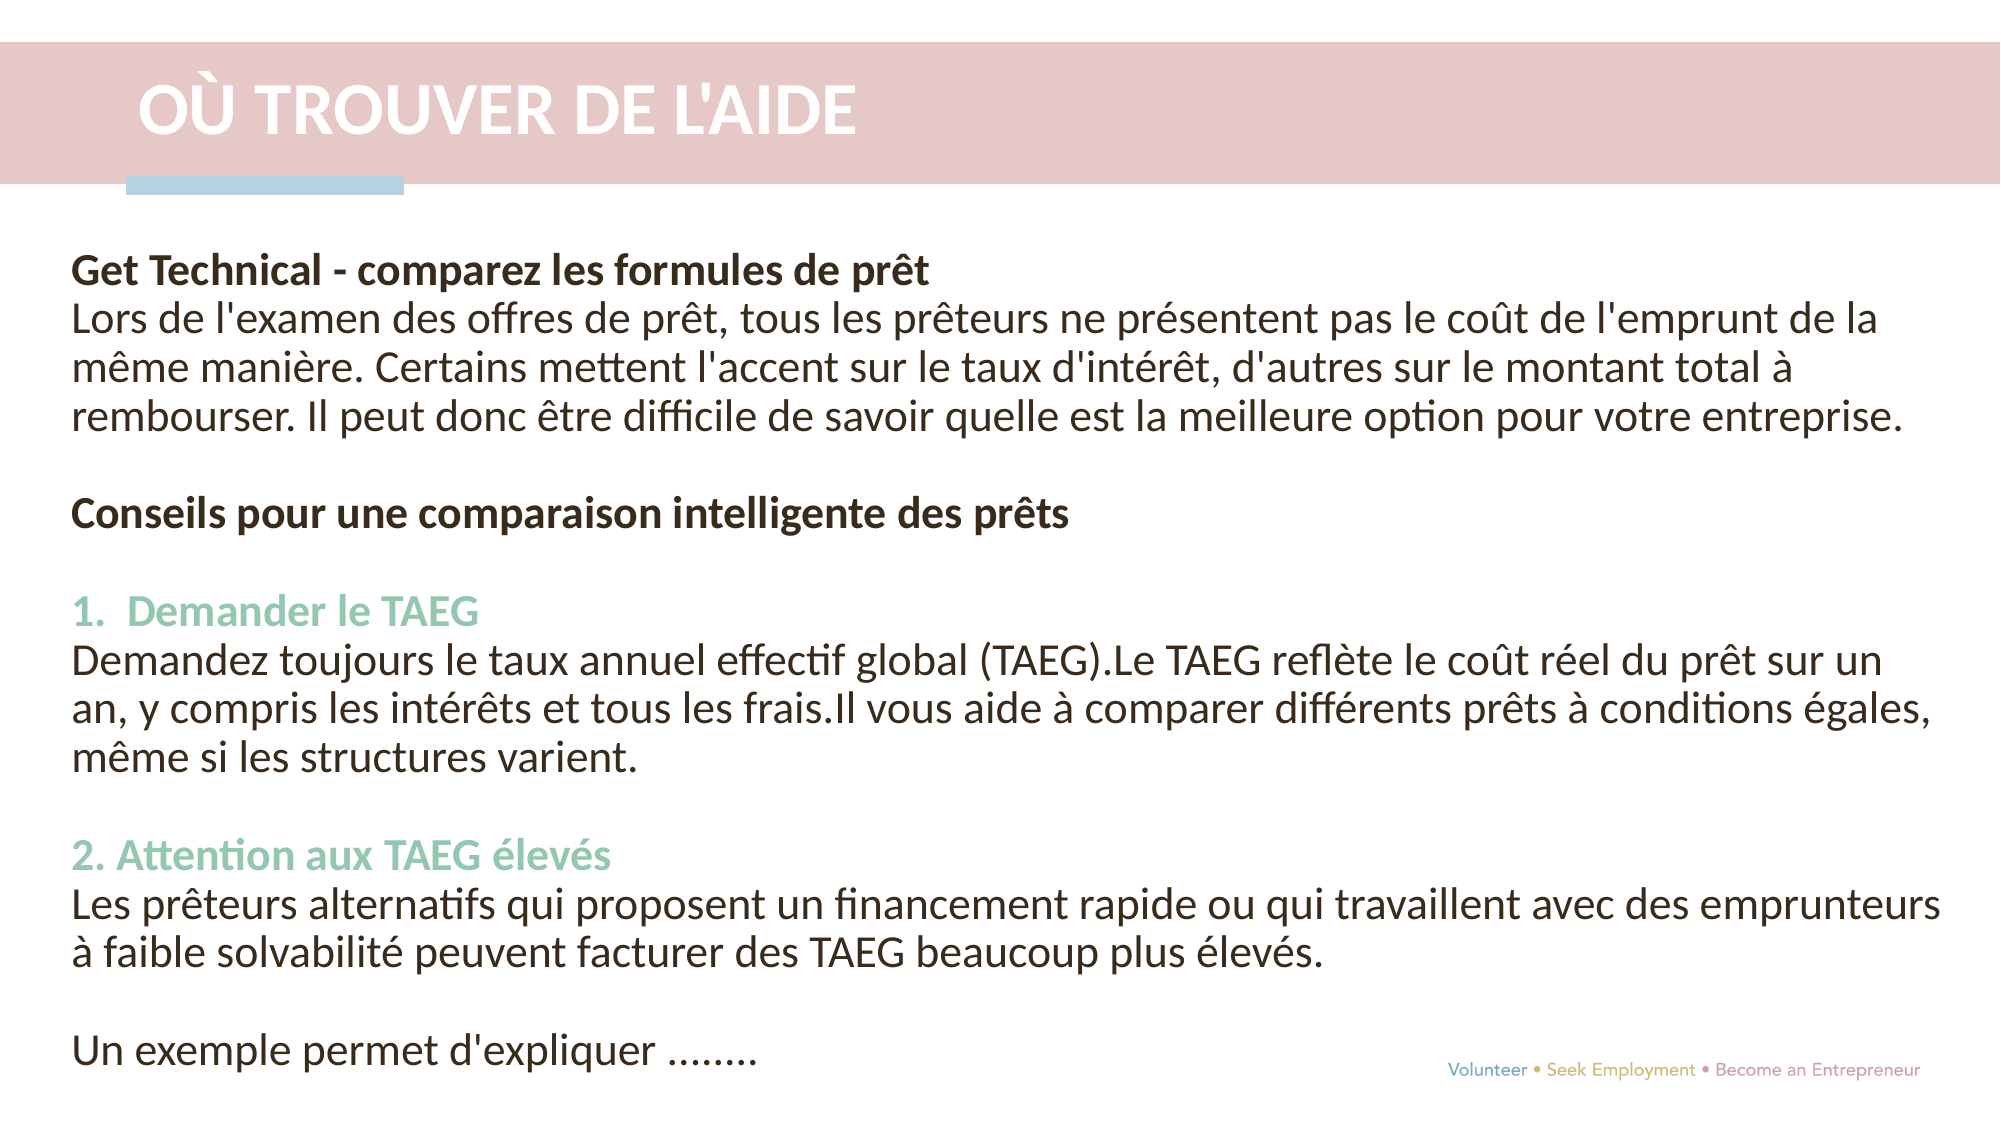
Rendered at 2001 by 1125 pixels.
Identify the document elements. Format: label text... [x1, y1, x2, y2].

list OÙ TROUVER DE L'AIDE [123, 51, 1913, 170]
picture [1418, 1046, 1971, 1103]
text_box Get Technical - comparez les formules de prêt Lors de l'examen des offres de prêt, tous les prêteurs ne présentent pas le coût de l'emprunt de la même manière. Certains mettent l'accent sur le taux d'intérêt, d'autres sur le montant total à rembourser. Il peut donc être difficile de savoir quelle est la meilleure option pour votre entreprise. Conseils pour une comparaison intelligente des prêts 1. Demander le TAEG Demandez toujours le taux annuel effectif global (TAEG).Le TAEG reflète le coût réel du prêt sur un an, y compris les intérêts et tous les frais.Il vous aide à comparer différents prêts à conditions égales, même si les structures varient. 2. Attention aux TAEG élevés Les prêteurs alternatifs qui proposent un financement rapide ou qui travaillent avec des emprunteurs à faible solvabilité peuvent facturer des TAEG beaucoup plus élevés. Un exemple permet d'expliquer ........ [56, 189, 1967, 616]
